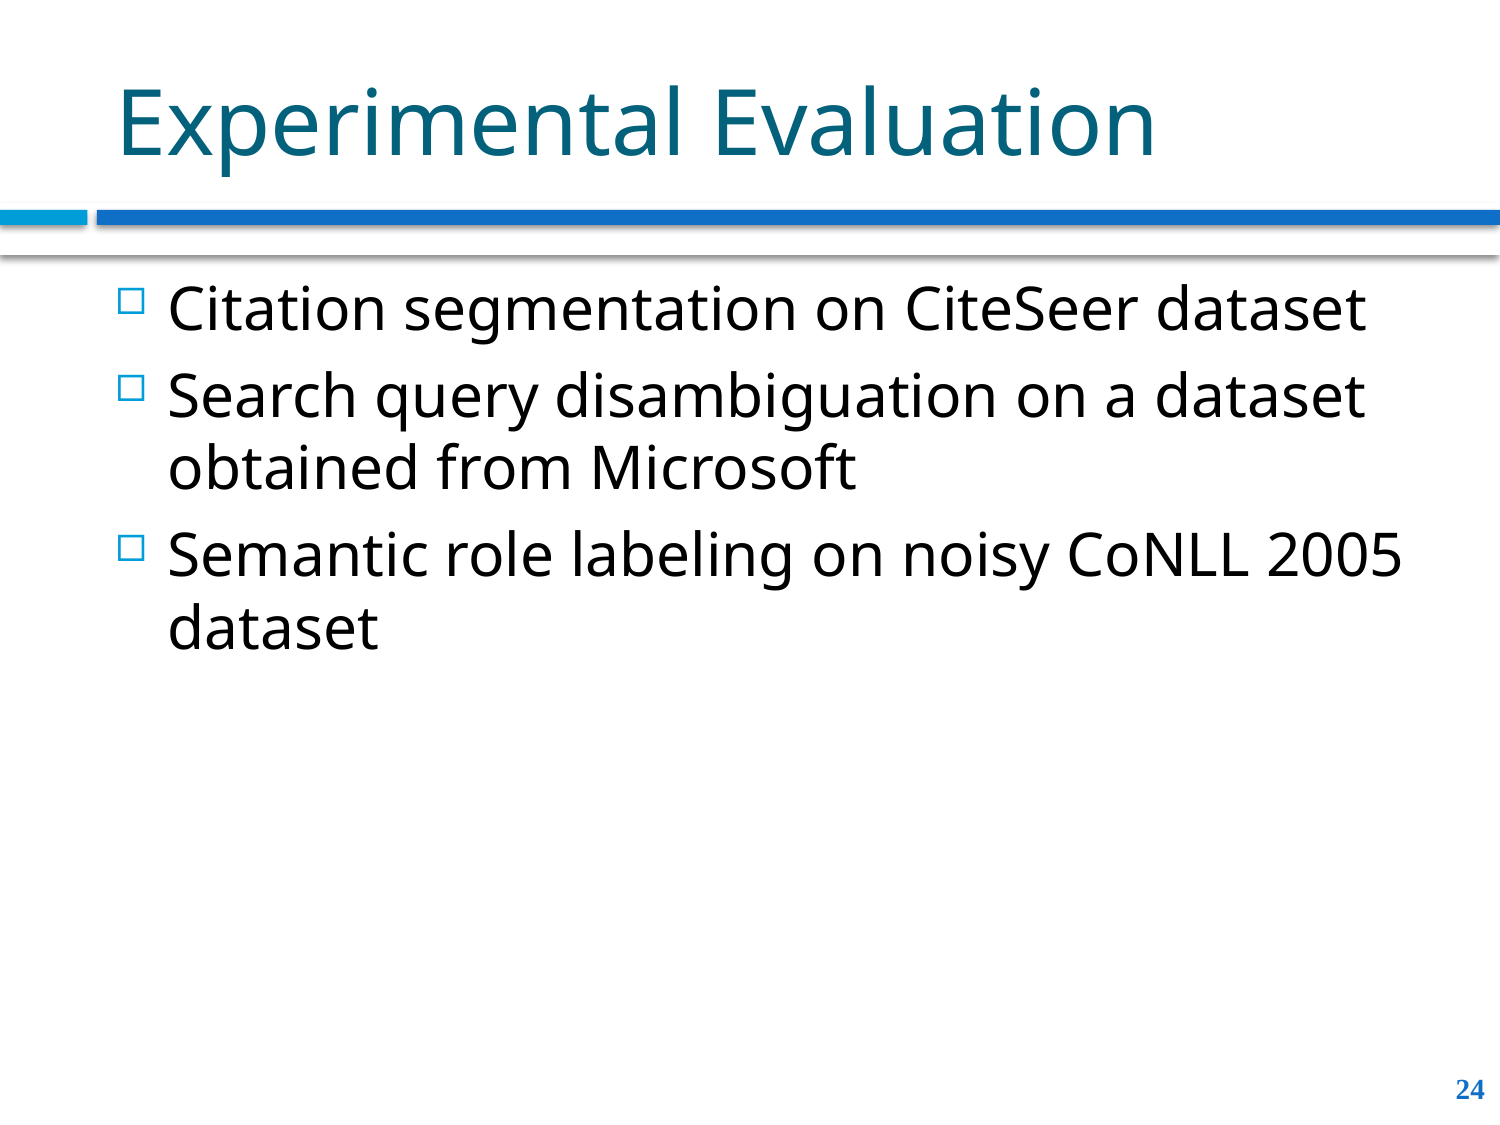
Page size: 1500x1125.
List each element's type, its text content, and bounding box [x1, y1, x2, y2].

slide_number 24 [1425, 1050, 1500, 1125]
list Citation segmentation on CiteSeer dataset Search query disambiguation on a dataset obtained from Microsoft Semantic role labeling on noisy CoNLL 2005 dataset [100, 262, 1438, 1000]
title Experimental Evaluation [100, 37, 1438, 200]
